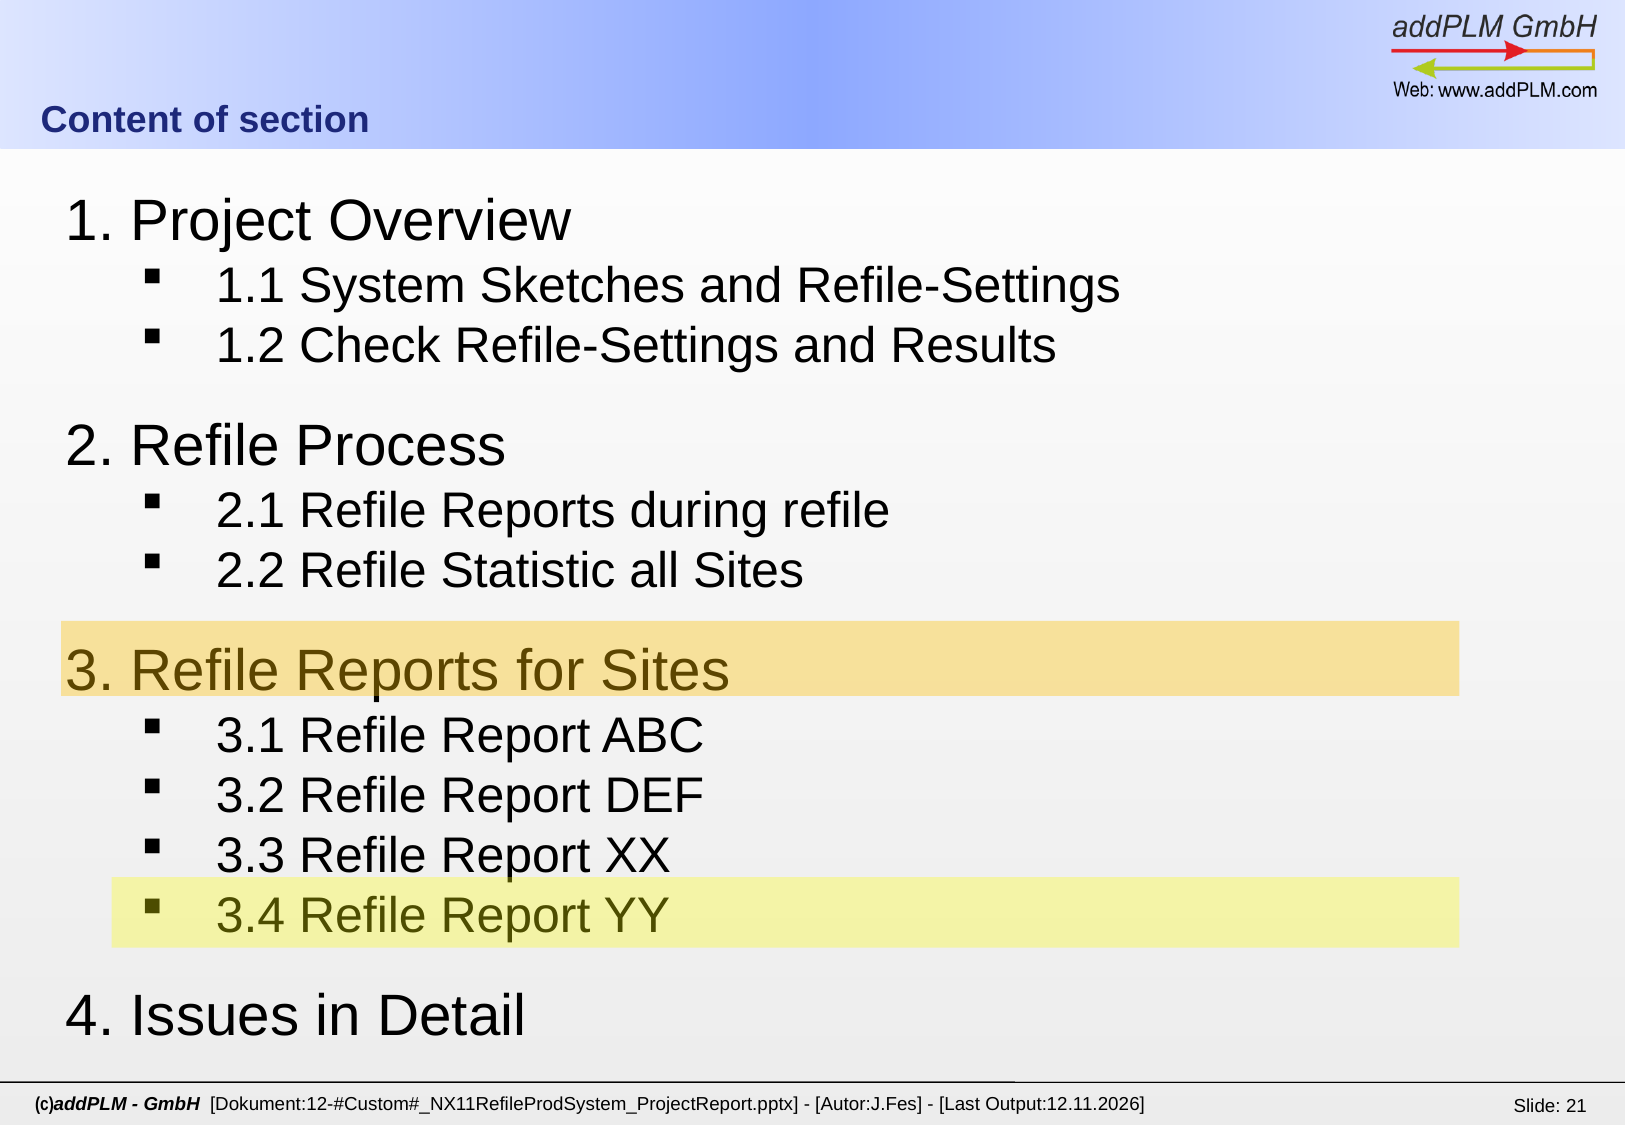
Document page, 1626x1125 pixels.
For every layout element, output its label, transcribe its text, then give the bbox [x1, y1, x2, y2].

text_box [111, 877, 1460, 948]
title Content of section [40, 67, 1582, 131]
text_box [61, 620, 1460, 696]
picture [1391, 14, 1597, 97]
